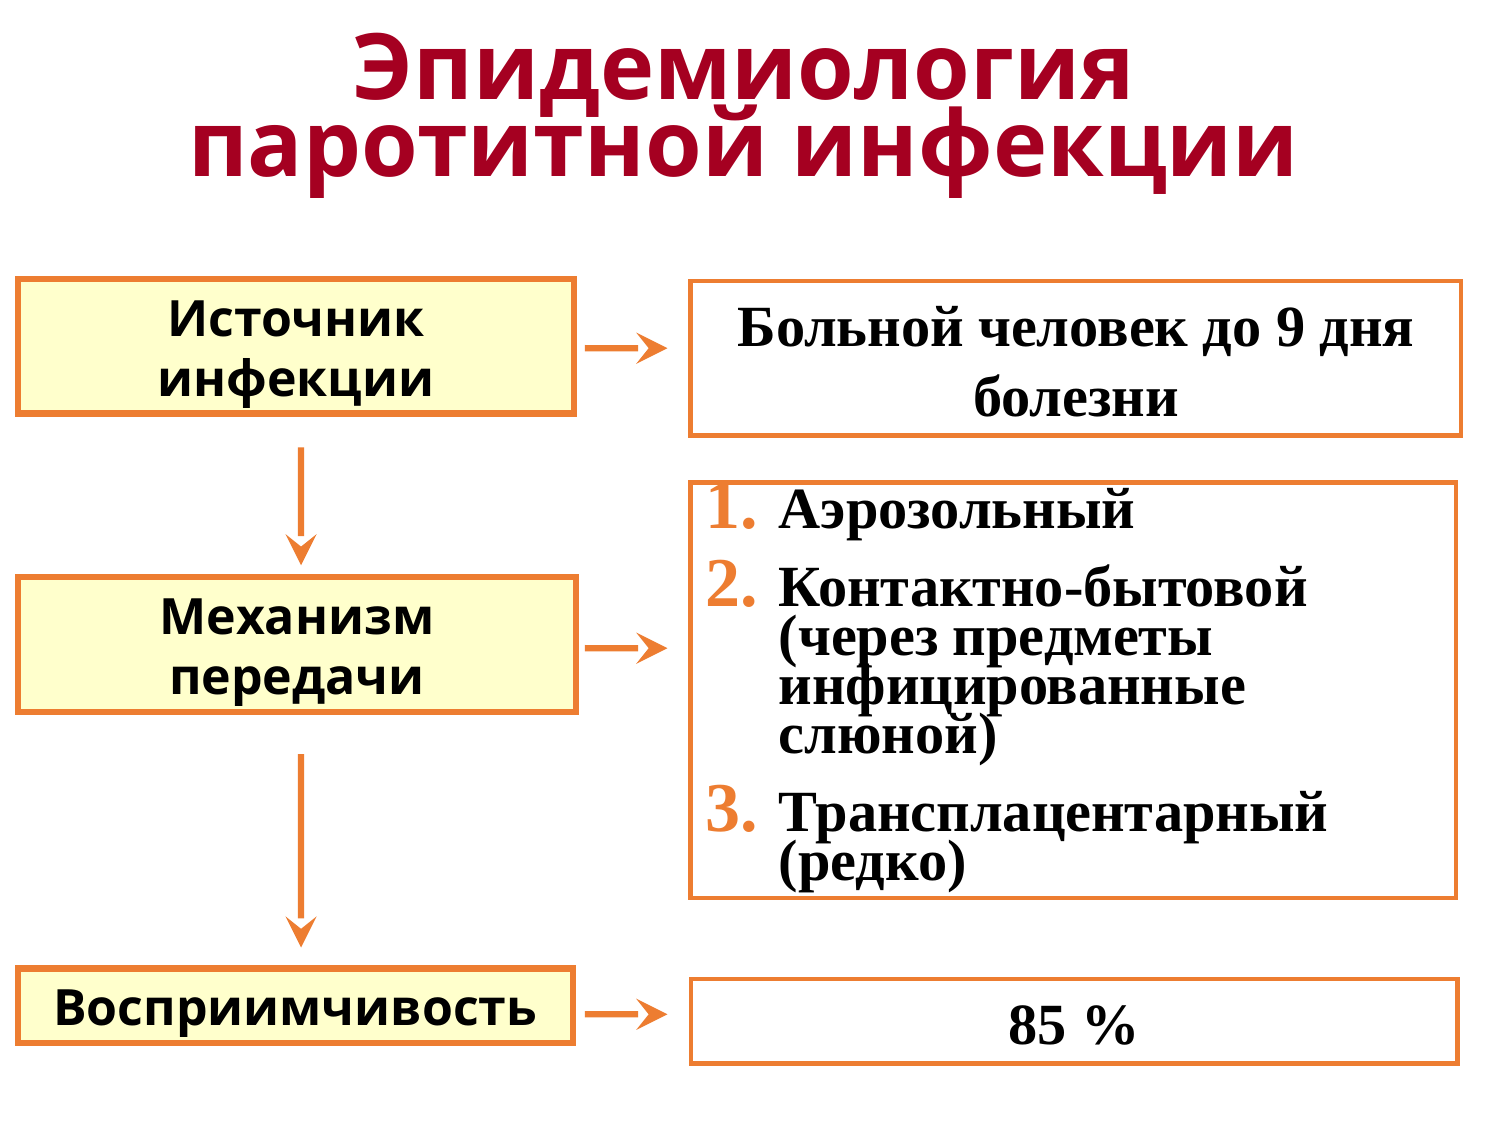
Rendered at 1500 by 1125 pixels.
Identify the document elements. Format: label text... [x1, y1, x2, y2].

text_box [646, 637, 668, 659]
text_box [290, 544, 312, 566]
text_box [646, 337, 668, 359]
text_box 85 % [690, 978, 1458, 1064]
text_box [290, 926, 312, 948]
text_box Аэрозольный Контактно-бытовой (через предметы инфицированные слюной) Трансплацентарный (редко) [690, 482, 1457, 899]
text_box Восприимчивость [17, 968, 574, 1044]
text_box Механизм передачи [17, 577, 576, 712]
text_box Эпидемиология паротитной инфекции [53, 30, 1436, 200]
text_box Больной человек до 9 дня болезни [690, 280, 1462, 436]
text_box [646, 1003, 668, 1025]
text_box Источник инфекции [17, 278, 574, 414]
